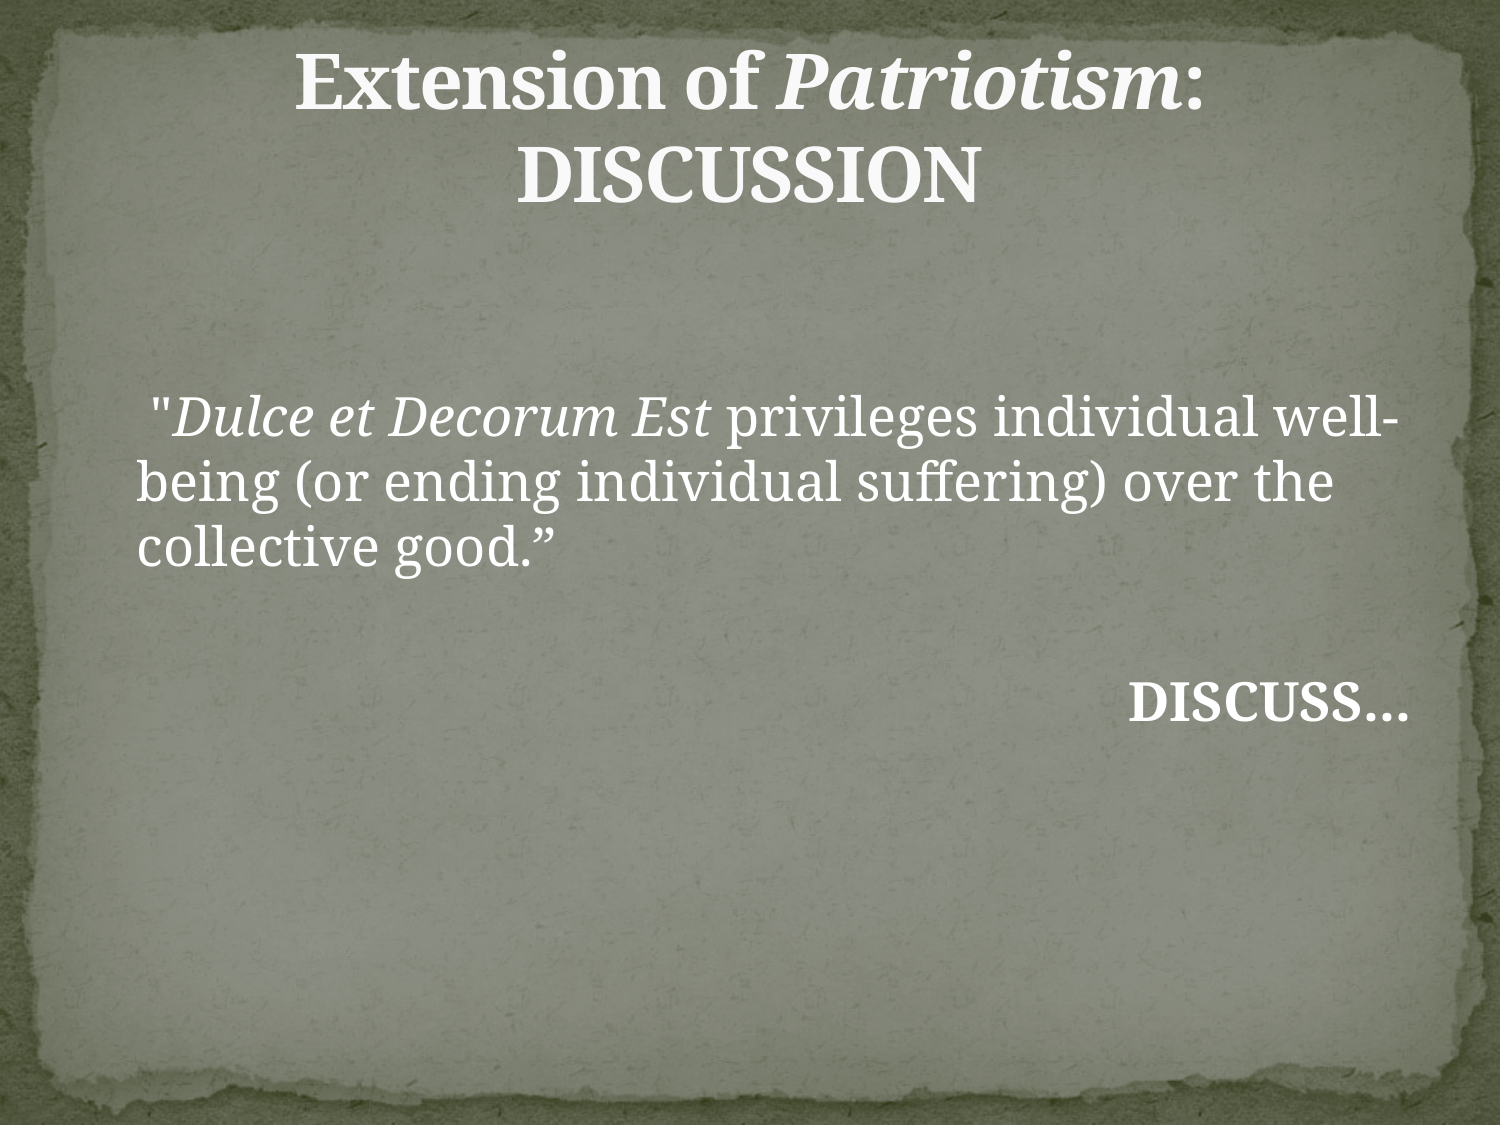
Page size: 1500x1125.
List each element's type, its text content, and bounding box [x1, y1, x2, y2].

list "Dulce et Decorum Est privileges individual well-being (or ending individual suffering) over the collective good.” DISCUSS... [76, 374, 1428, 1125]
title Extension of Patriotism: DISCUSSION [74, 24, 1425, 225]
